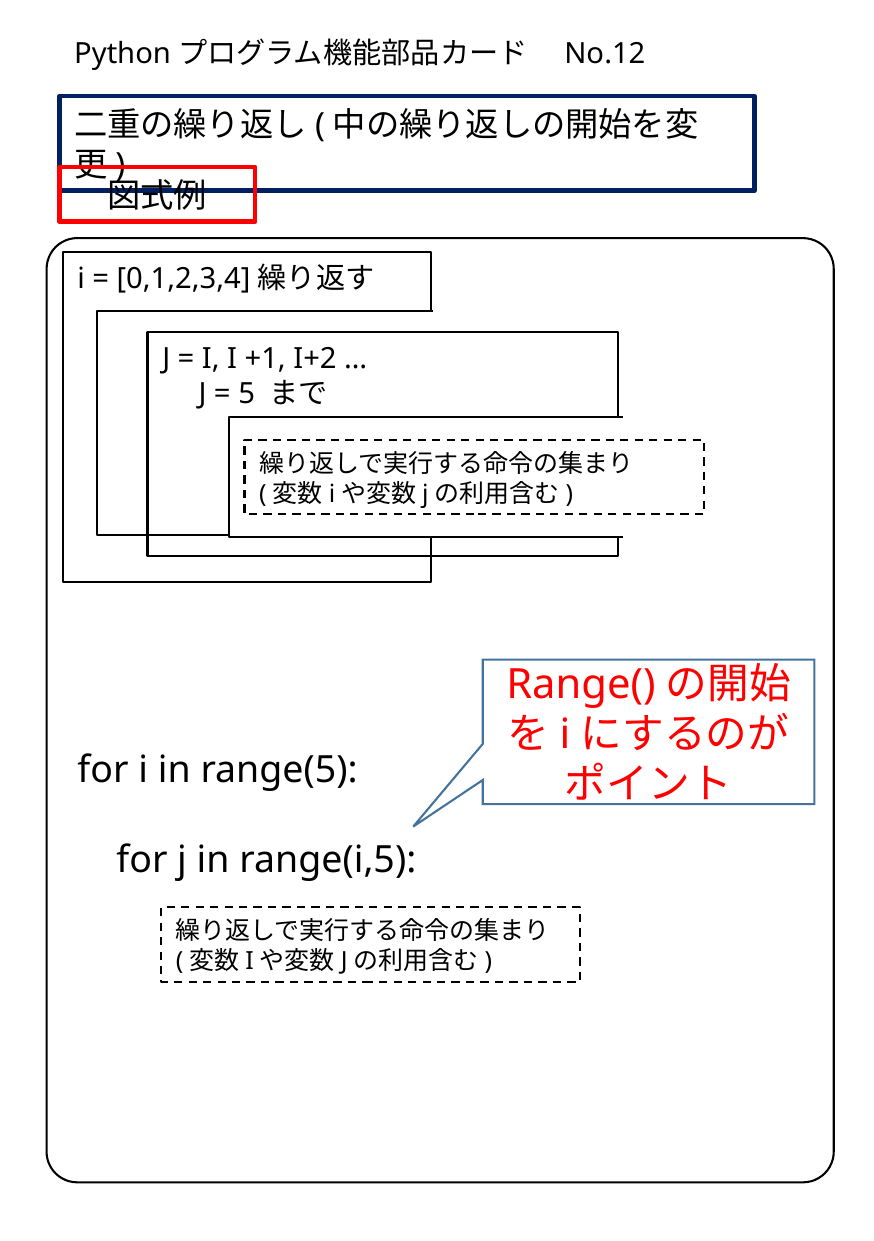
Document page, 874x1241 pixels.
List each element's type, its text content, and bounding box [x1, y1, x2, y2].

text_box [45, 237, 835, 1184]
text_box for i in range(5): for j in range(i,5): [62, 737, 573, 933]
text_box Pythonプログラム機能部品カード No.12 [59, 26, 755, 77]
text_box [62, 252, 749, 606]
text_box 図式例 [59, 167, 256, 222]
text_box 二重の繰り返し(中の繰り返しの開始を変更) [59, 96, 755, 191]
